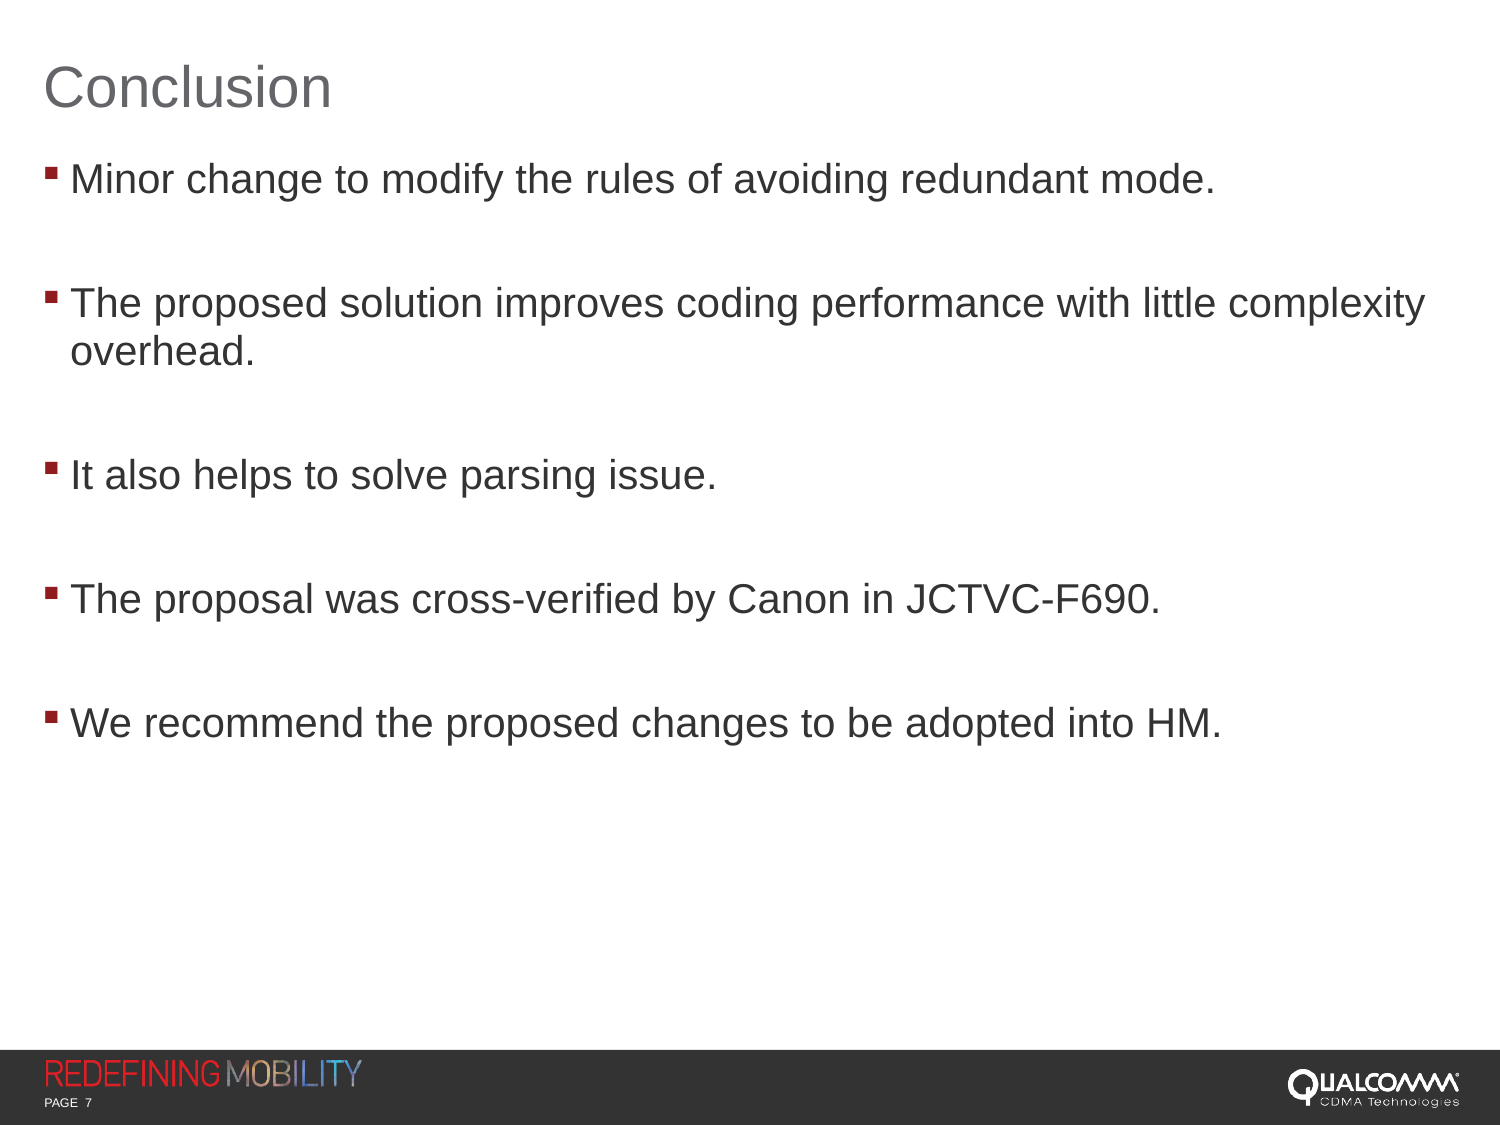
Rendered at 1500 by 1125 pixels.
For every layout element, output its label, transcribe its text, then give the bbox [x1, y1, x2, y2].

title Conclusion [28, 44, 1462, 138]
list Minor change to modify the rules of avoiding redundant mode. The proposed solution improves coding performance with little complexity overhead. It also helps to solve parsing issue. The proposal was cross-verified by Canon in JCTVC-F690. We recommend the proposed changes to be adopted into HM. [26, 148, 1457, 1021]
picture [1278, 1058, 1478, 1114]
picture [30, 1048, 372, 1099]
